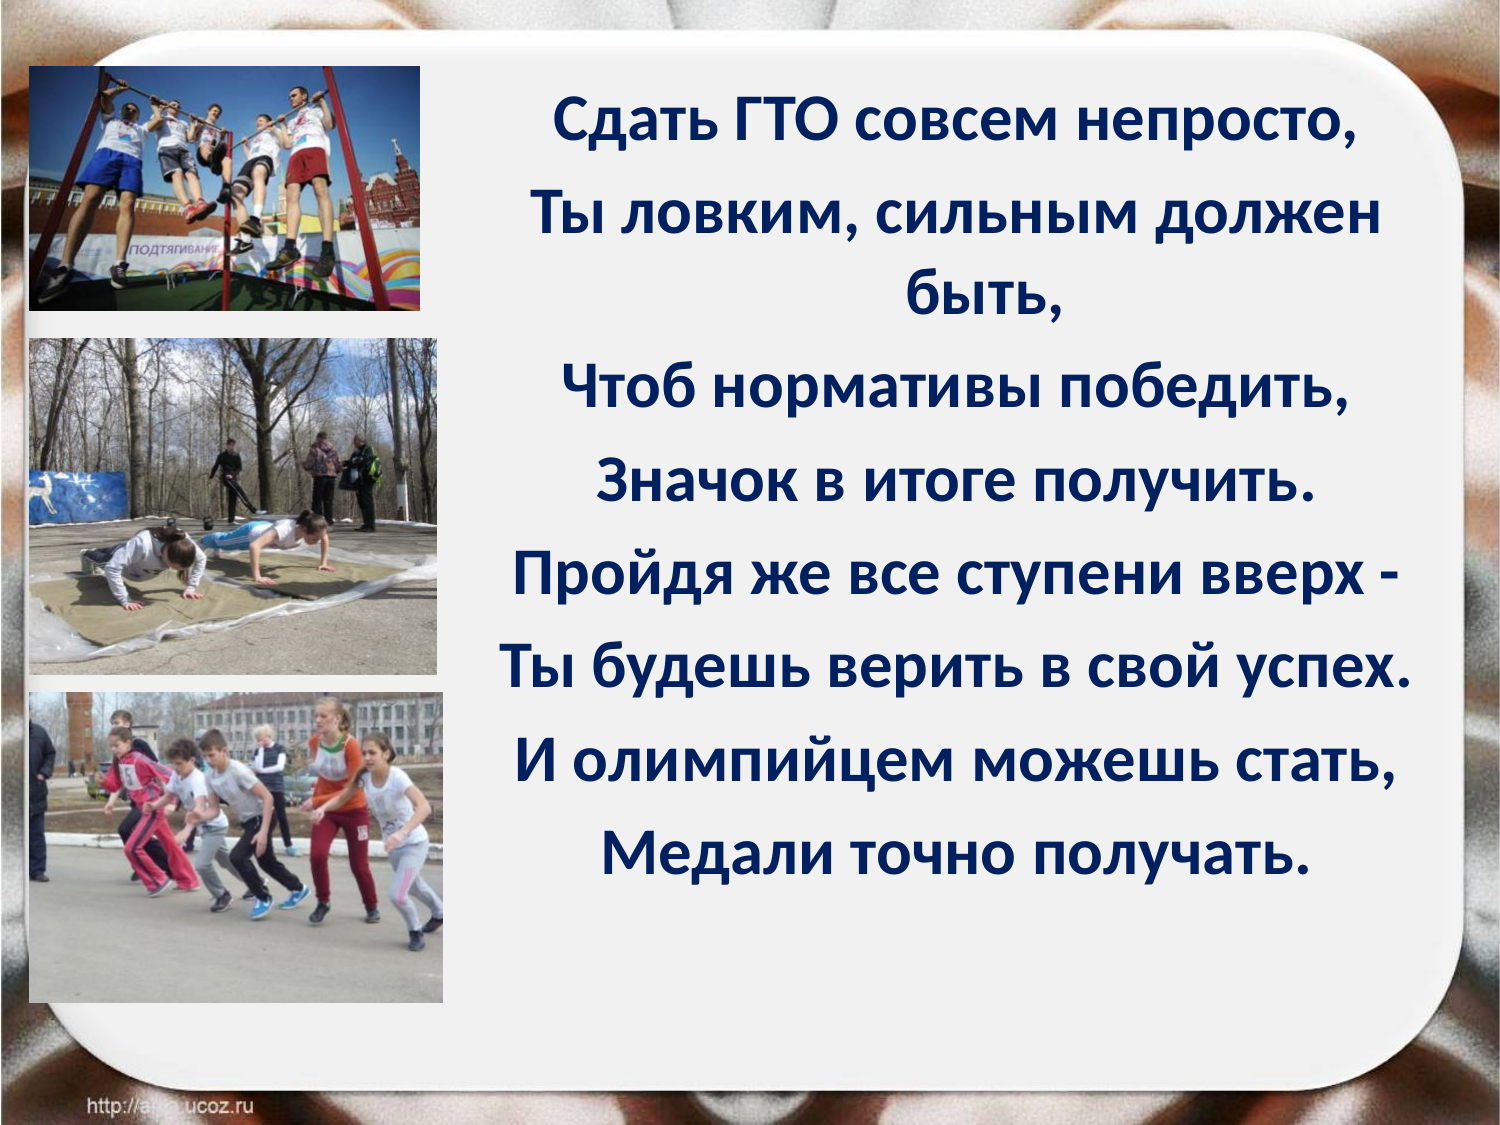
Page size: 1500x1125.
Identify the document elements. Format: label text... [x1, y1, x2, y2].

picture [0, 0, 1500, 1125]
list Сдать ГТО совсем непросто, Ты ловким, сильным должен быть, Чтоб нормативы победить, Значок в итоге получить. Пройдя же все ступени вверх - Ты будешь верить в свой успех. И олимпийцем можешь стать, Медали точно получать. [454, 66, 1459, 1024]
